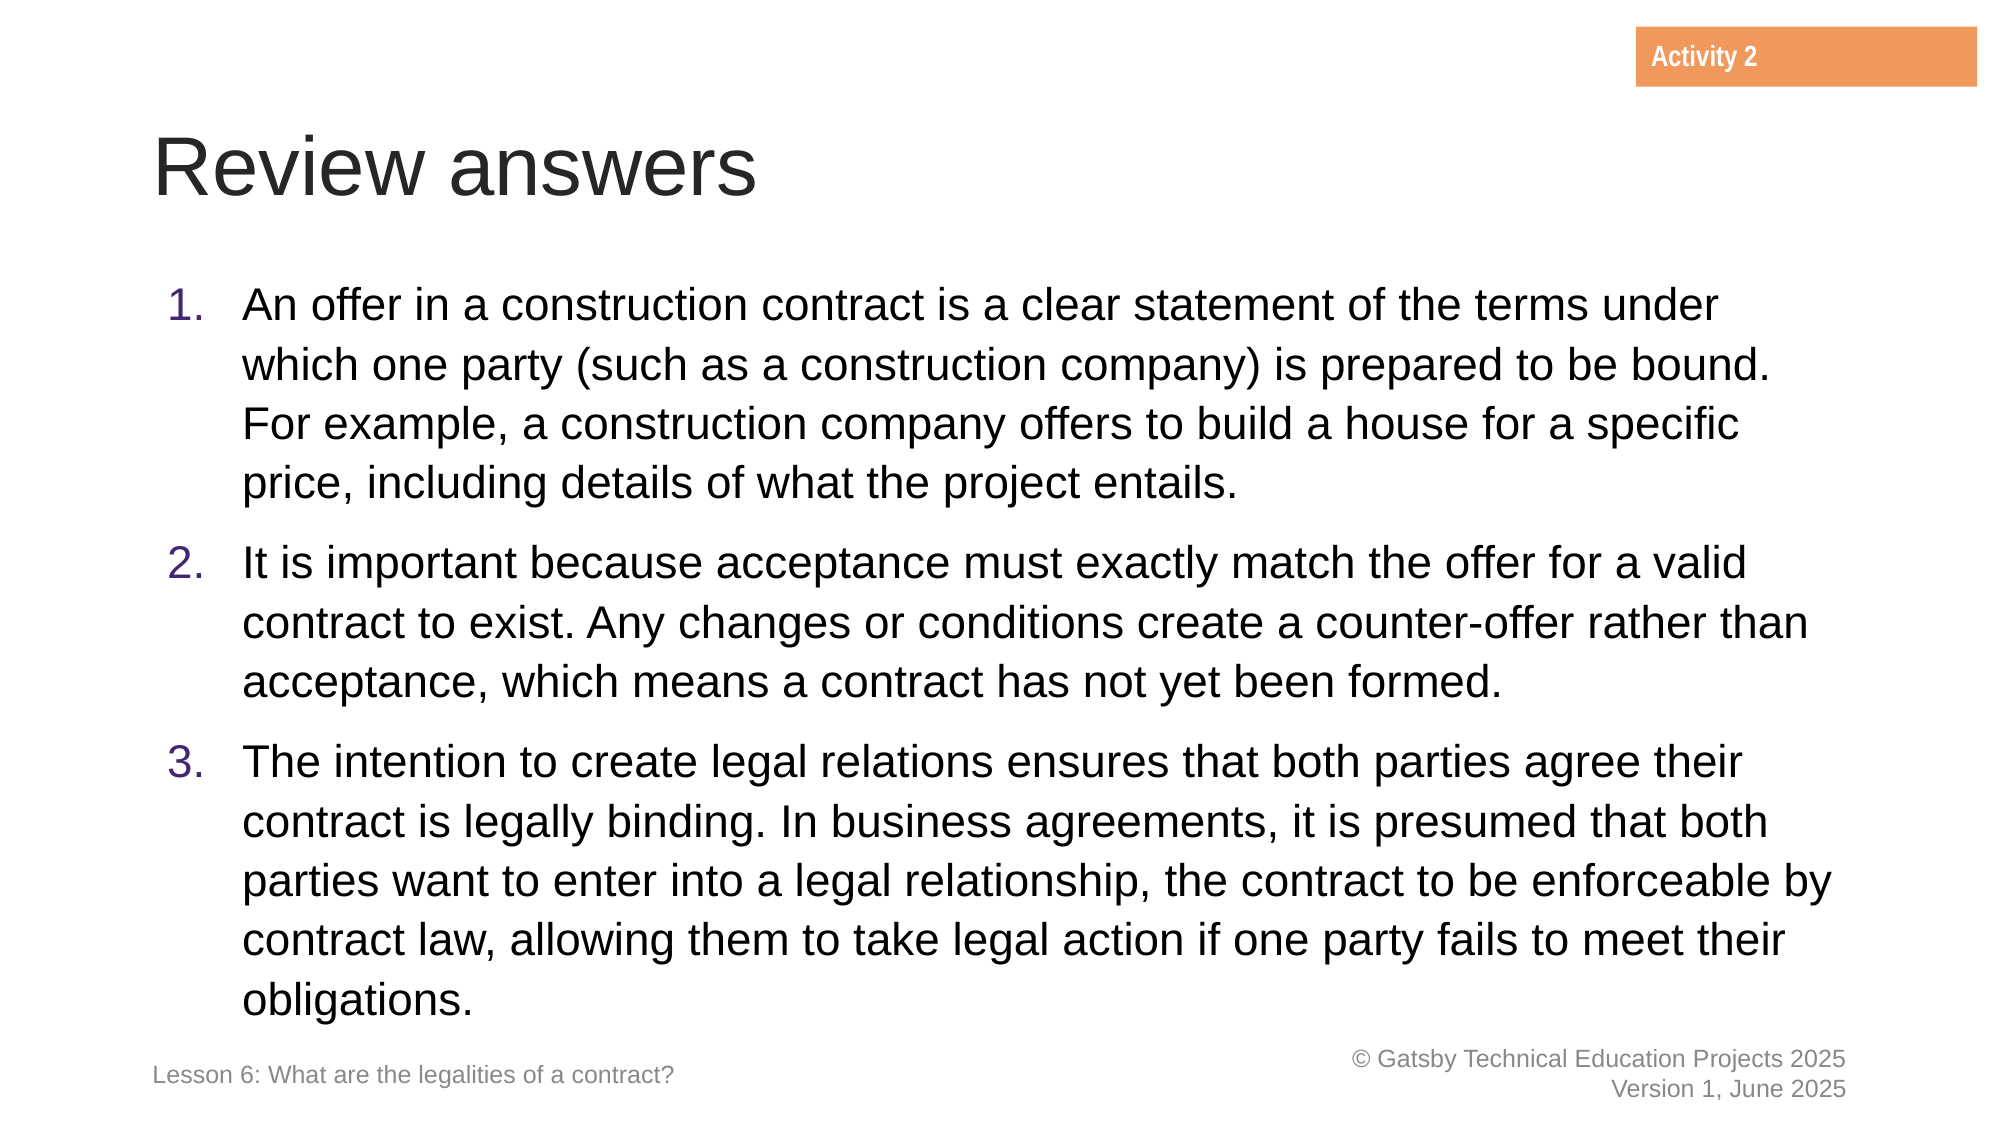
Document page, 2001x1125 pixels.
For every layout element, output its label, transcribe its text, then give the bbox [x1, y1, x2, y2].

list An offer in a construction contract is a clear statement of the terms under which one party (such as a construction company) is prepared to be bound. For example, a construction company offers to build a house for a specific price, including details of what the project entails. It is important because acceptance must exactly match the offer for a valid contract to exist. Any changes or conditions create a counter-offer rather than acceptance, which means a contract has not yet been formed. The intention to create legal relations ensures that both parties agree their contract is legally binding. In business agreements, it is presumed that both parties want to enter into a legal relationship, the contract to be enforceable by contract law, allowing them to take legal action if one party fails to meet their obligations. [137, 241, 1874, 1043]
title Review answers [137, 59, 1863, 241]
list Activity 2 [1636, 26, 1978, 87]
list Lesson 6: What are the legalities of a contract? [137, 1042, 829, 1103]
